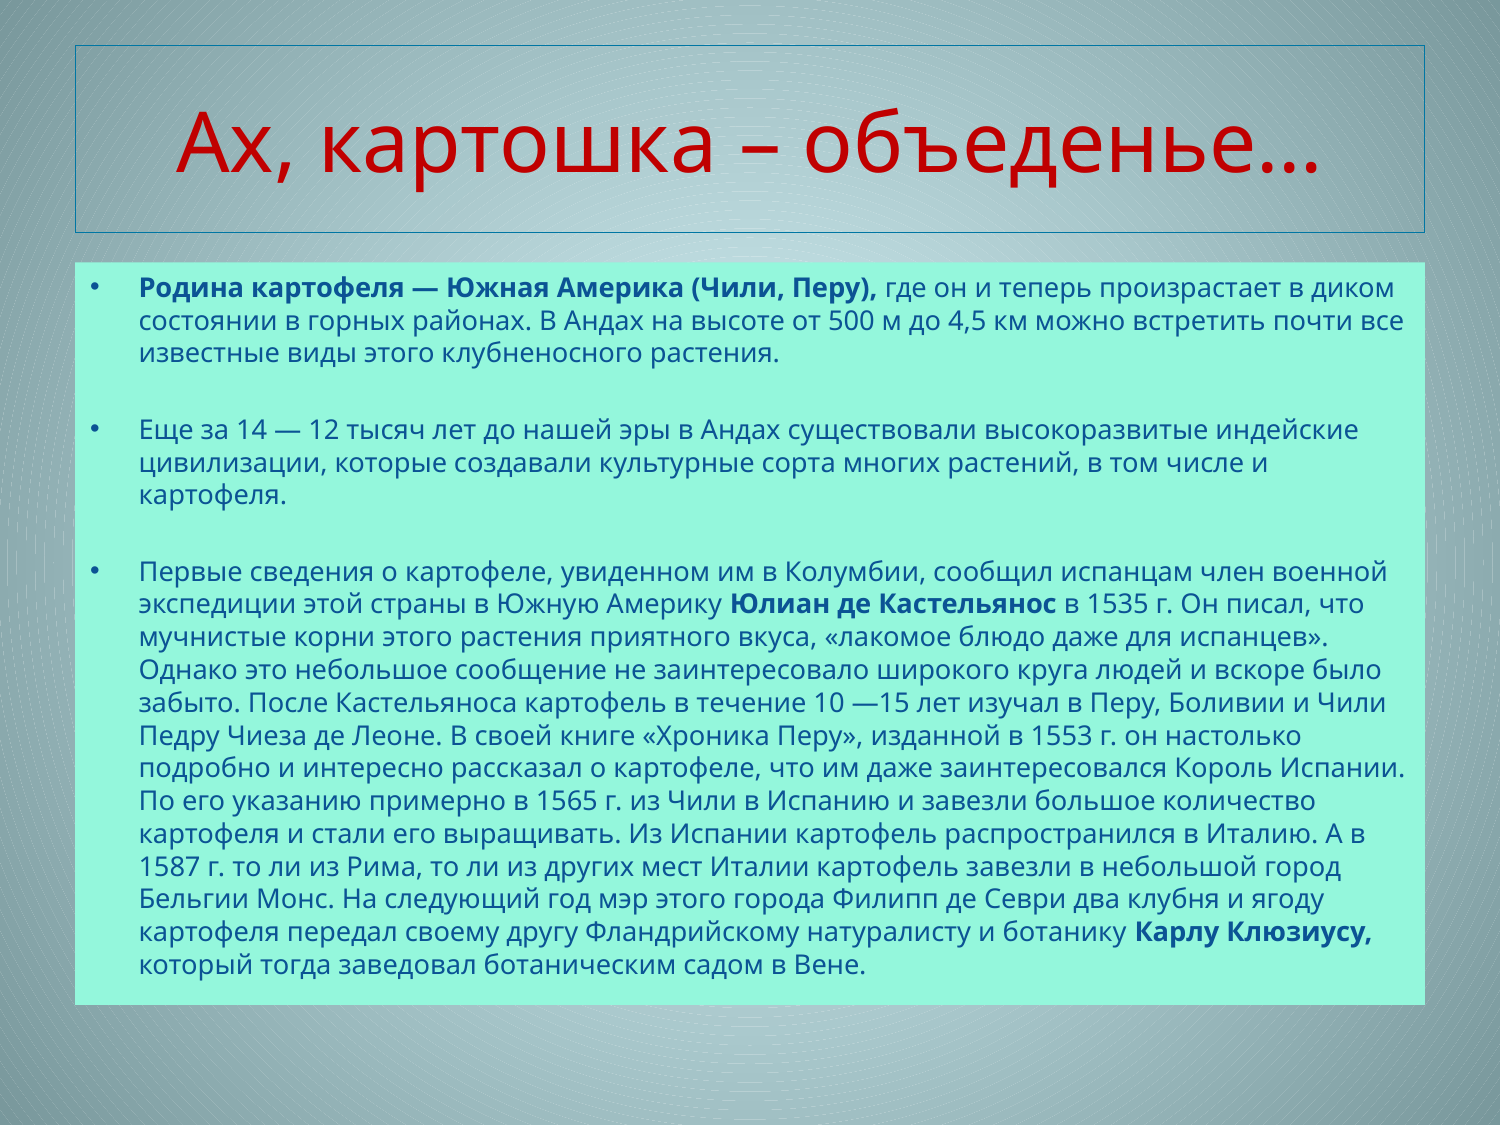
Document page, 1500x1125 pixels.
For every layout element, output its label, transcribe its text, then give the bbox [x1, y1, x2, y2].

title Ах, картошка – объеденье… [75, 45, 1425, 233]
list Родина картофеля — Южная Америка (Чили, Перу), где он и теперь произрастает в диком состоянии в горных районах. В Андах на высоте от 500 м до 4,5 км можно встретить почти все известные виды этого клубненосного растения. Еще за 14 — 12 тысяч лет до нашей эры в Андах существовали высокоразвитые индейские цивилизации, которые создавали культурные сорта многих растений, в том числе и картофеля. Первые сведения о картофеле, увиденном им в Колумбии, сообщил испанцам член военной экспедиции этой страны в Южную Америку Юлиан де Кастельянос в 1535 г. Он писал, что мучнистые корни этого растения приятного вкуса, «лакомое блюдо даже для испанцев». Однако это небольшое сообщение не заинтересовало широкого круга людей и вскоре было забыто. После Кастельяноса картофель в течение 10 —15 лет изучал в Перу, Боливии и Чили Педру Чиеза де Леоне. В своей книге «Хроника Перу», изданной в 1553 г. он настолько подробно и интересно рассказал о картофеле, что им даже заинтересовался Король Испании. По его указанию примерно в 1565 г. из Чили в Испанию и завезли большое количество картофеля и стали его выращивать. Из Испании картофель распространился в Италию. А в 1587 г. то ли из Рима, то ли из других мест Италии картофель завезли в небольшой город Бельгии Монс. На следующий год мэр этого города Филипп де Севри два клубня и ягоду картофеля передал своему другу Фландрийскому натуралисту и ботанику Карлу Клюзиусу, который тогда заведовал ботаническим садом в Вене. [75, 262, 1425, 1005]
